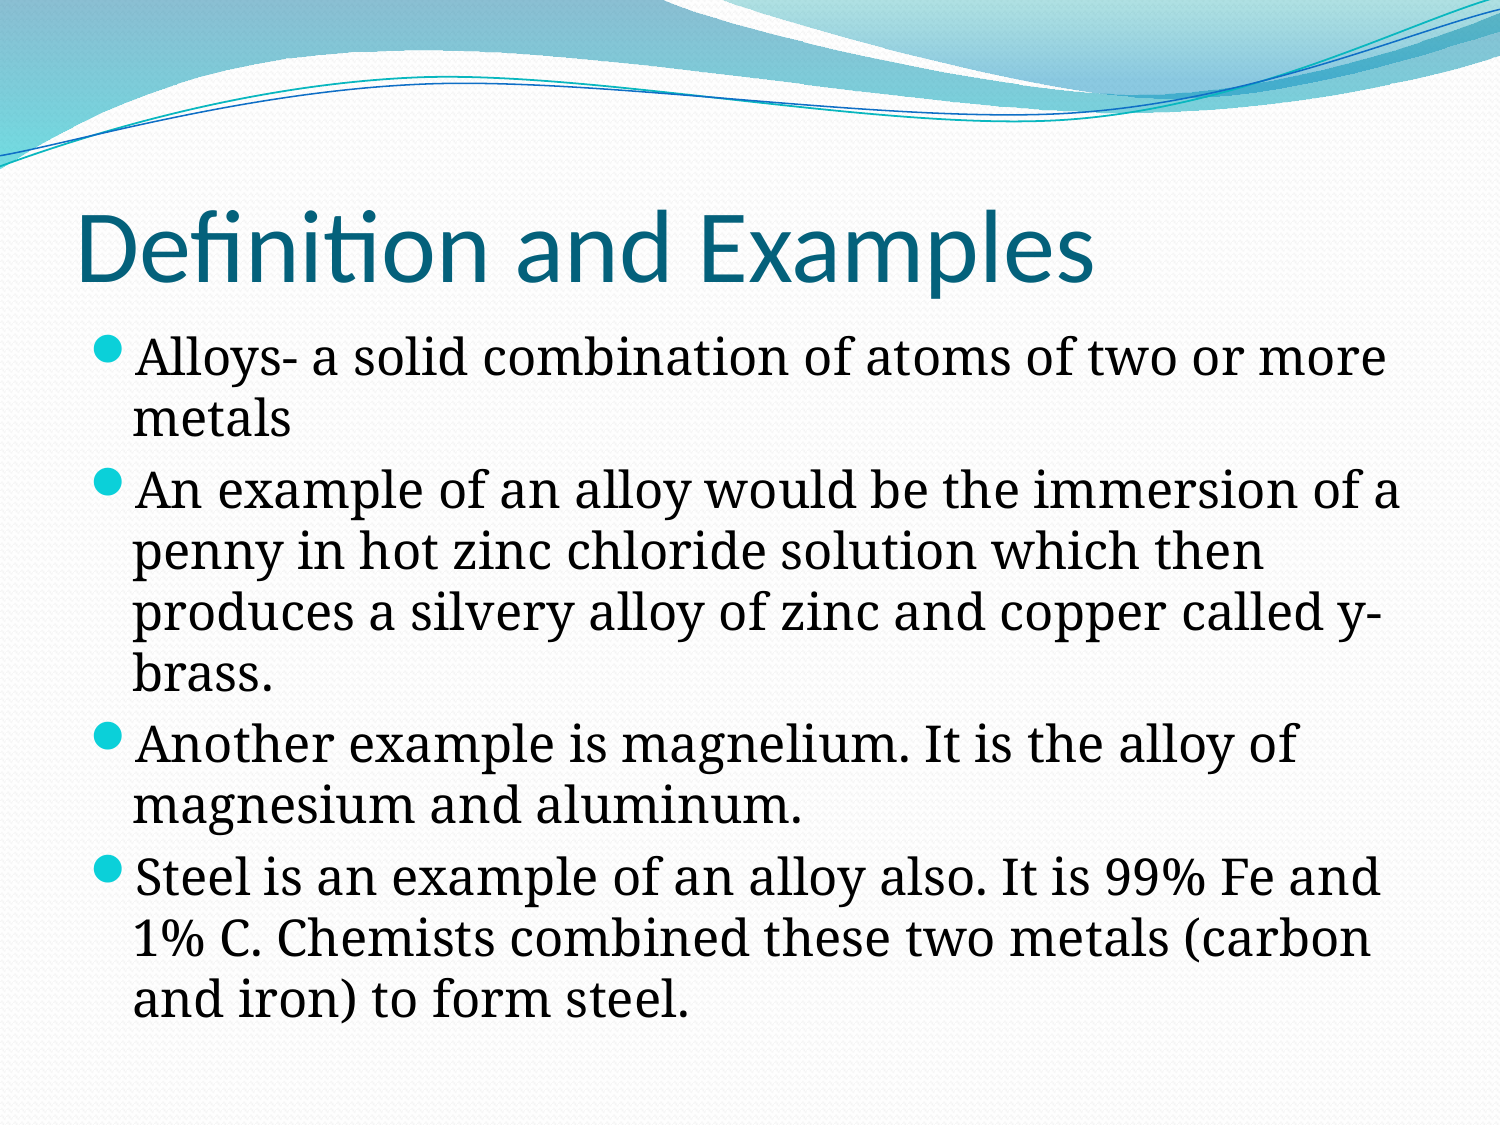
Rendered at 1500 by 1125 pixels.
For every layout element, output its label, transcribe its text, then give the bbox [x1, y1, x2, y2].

title Definition and Examples [75, 115, 1425, 303]
list Alloys- a solid combination of atoms of two or more metals An example of an alloy would be the immersion of a penny in hot zinc chloride solution which then produces a silvery alloy of zinc and copper called y-brass. Another example is magnelium. It is the alloy of magnesium and aluminum. Steel is an example of an alloy also. It is 99% Fe and 1% C. Chemists combined these two metals (carbon and iron) to form steel. [75, 317, 1425, 1038]
